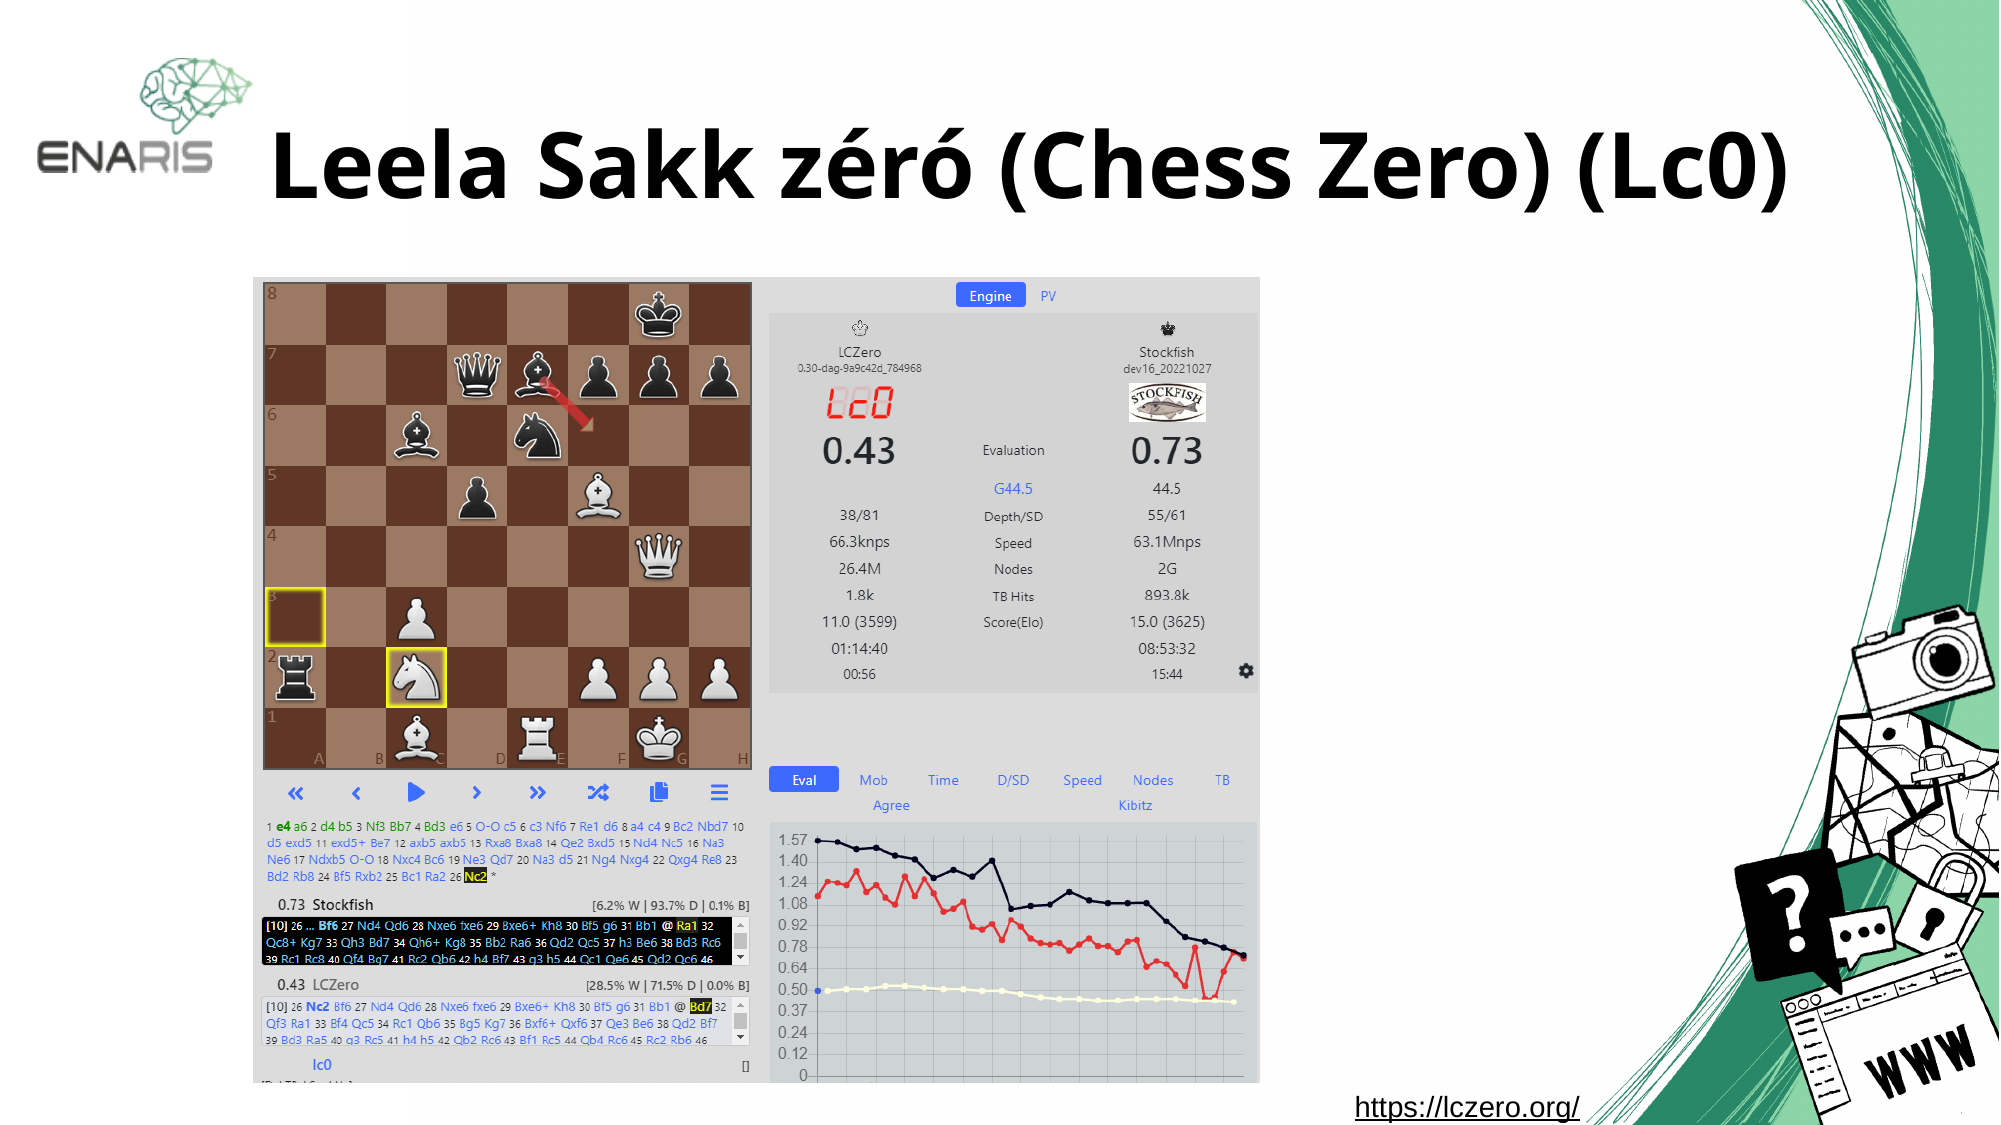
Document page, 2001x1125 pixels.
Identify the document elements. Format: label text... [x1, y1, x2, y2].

text_box https://lczero.org/ [594, 1081, 1595, 1125]
title Leela Sakk zéró (Chess Zero) (Lc0) [253, 59, 1863, 278]
picture [37, 58, 254, 173]
picture [253, 0, 1999, 1125]
